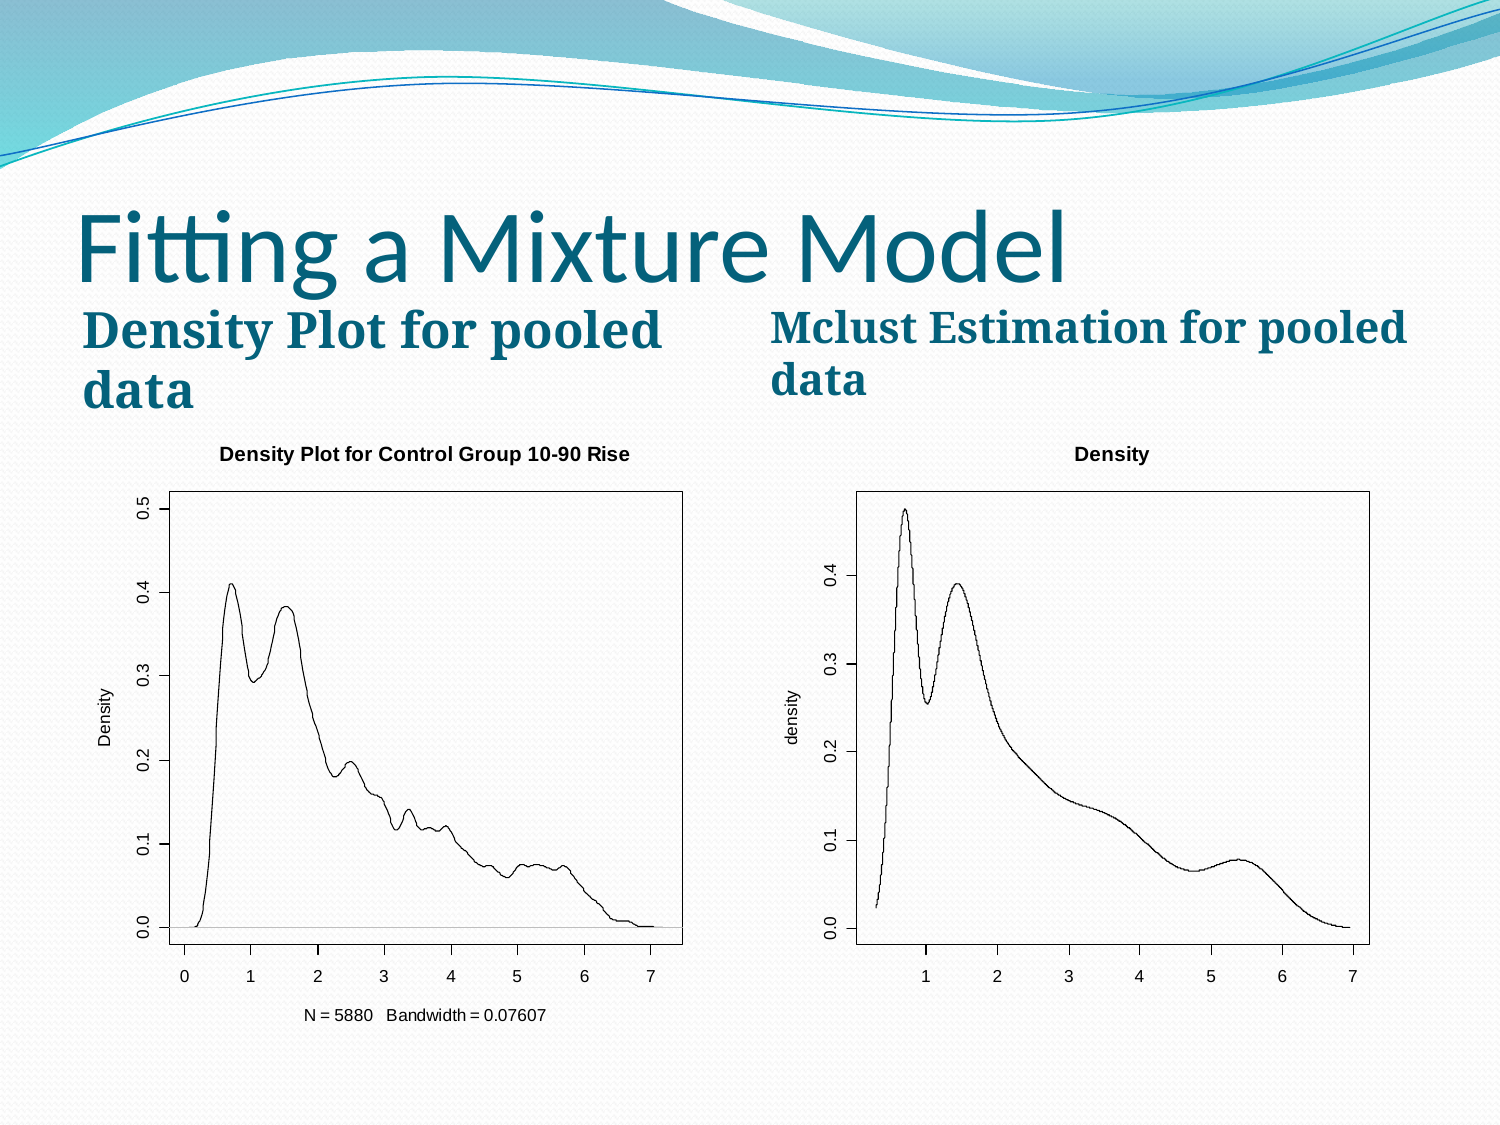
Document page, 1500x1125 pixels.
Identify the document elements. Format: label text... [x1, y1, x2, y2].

list Density Plot for pooled data [75, 304, 738, 413]
title Fitting a Mixture Model [75, 115, 1425, 303]
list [90, 412, 723, 1044]
list Mclust Estimation for pooled data [762, 299, 1451, 405]
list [777, 412, 1410, 1044]
